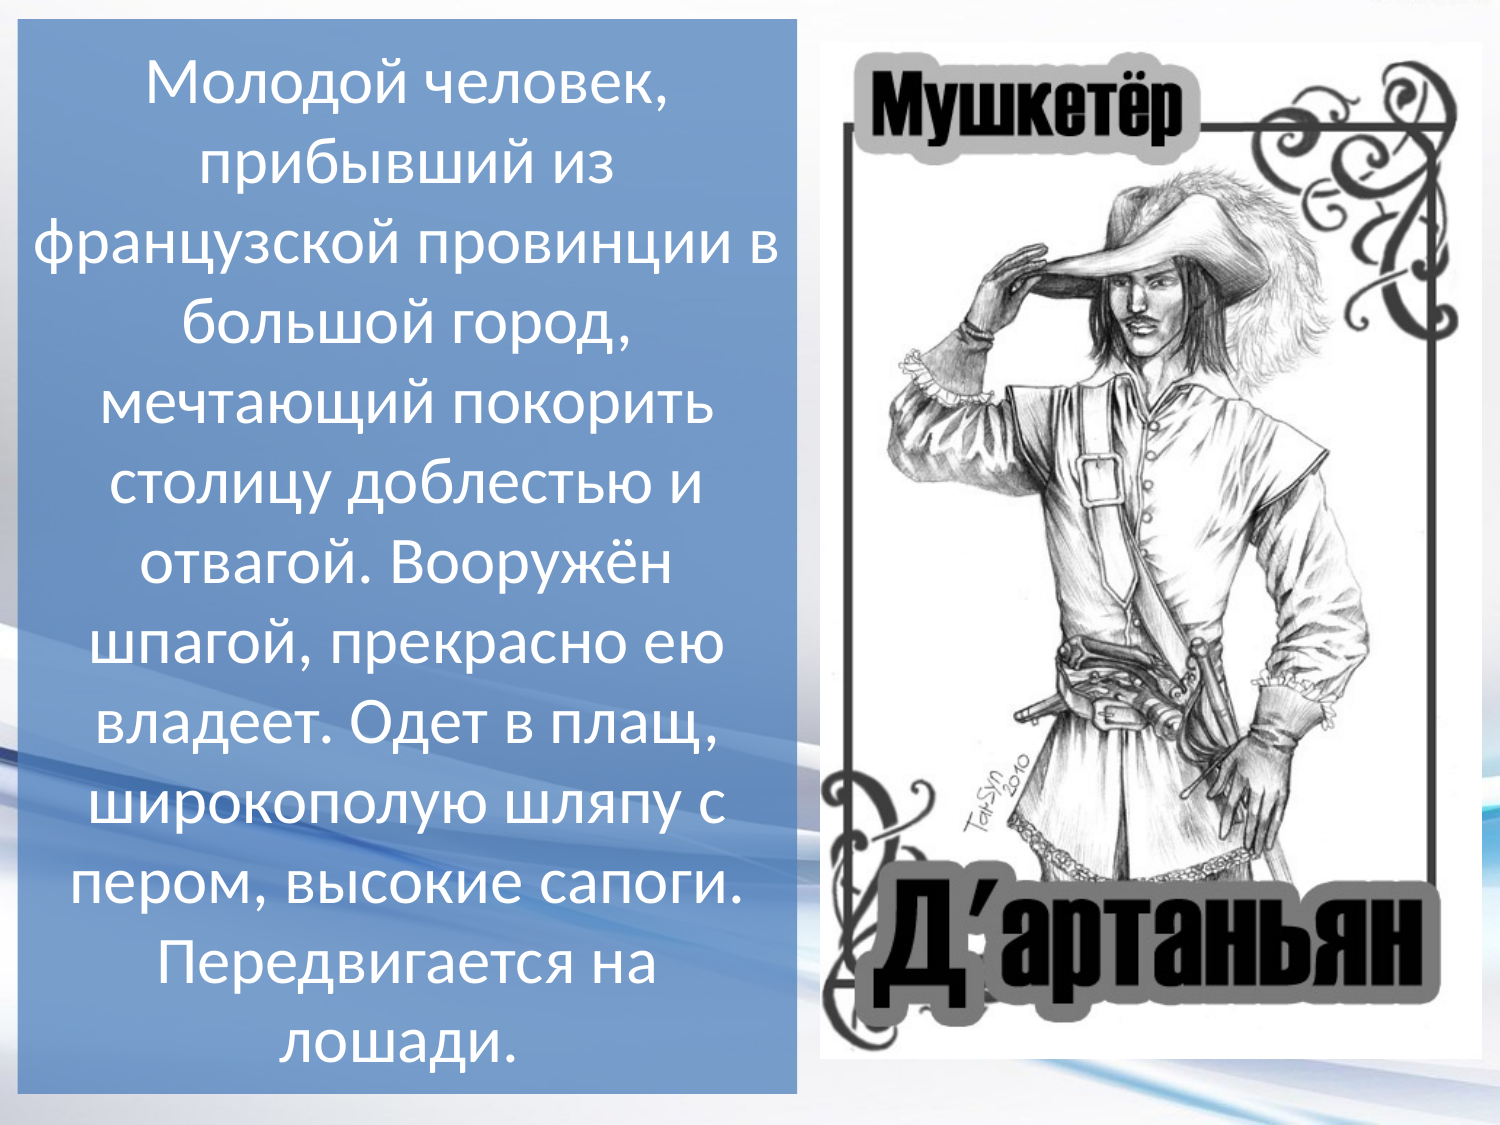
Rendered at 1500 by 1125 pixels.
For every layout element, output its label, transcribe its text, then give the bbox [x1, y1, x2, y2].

picture [0, 0, 1500, 1125]
text_box Молодой человек, прибывший из французской провинции в большой город, мечтающий покорить столицу доблестью и отвагой. Вооружён шпагой, прекрасно ею владеет. Одет в плащ, широкополую шляпу с пером, высокие сапоги. Передвигается на лошади. [16, 17, 799, 1096]
